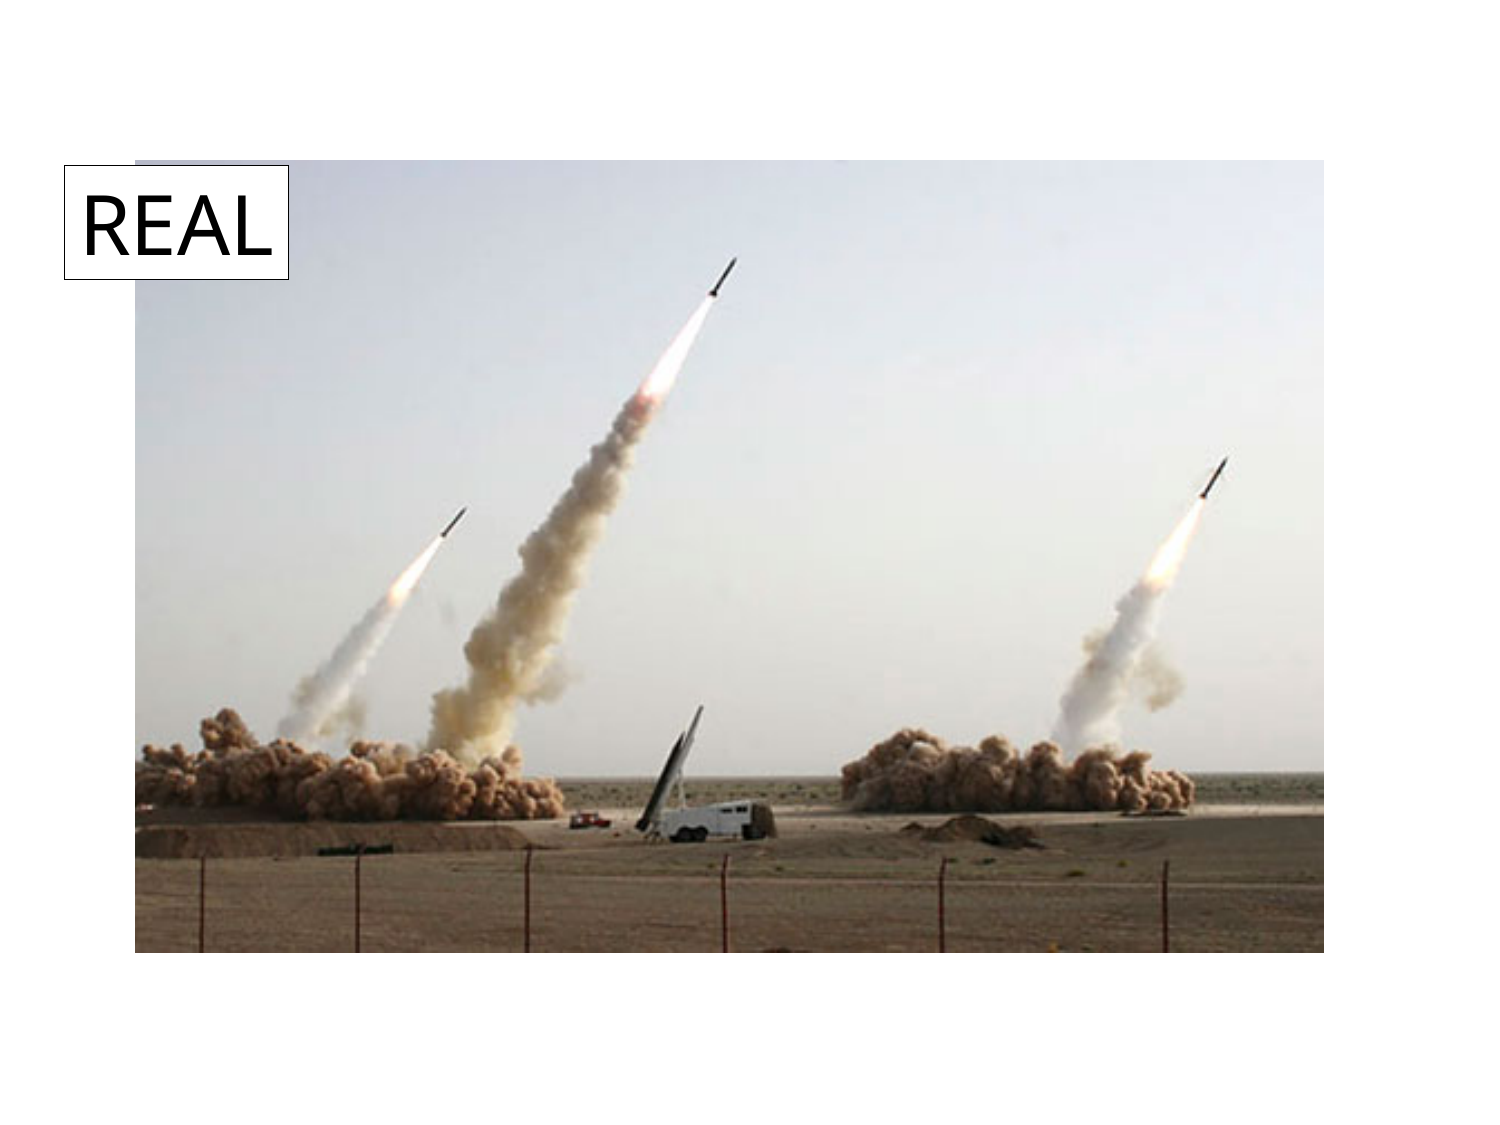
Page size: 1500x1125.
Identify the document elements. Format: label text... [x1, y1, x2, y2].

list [135, 160, 1325, 953]
text_box REAL [64, 165, 130, 280]
